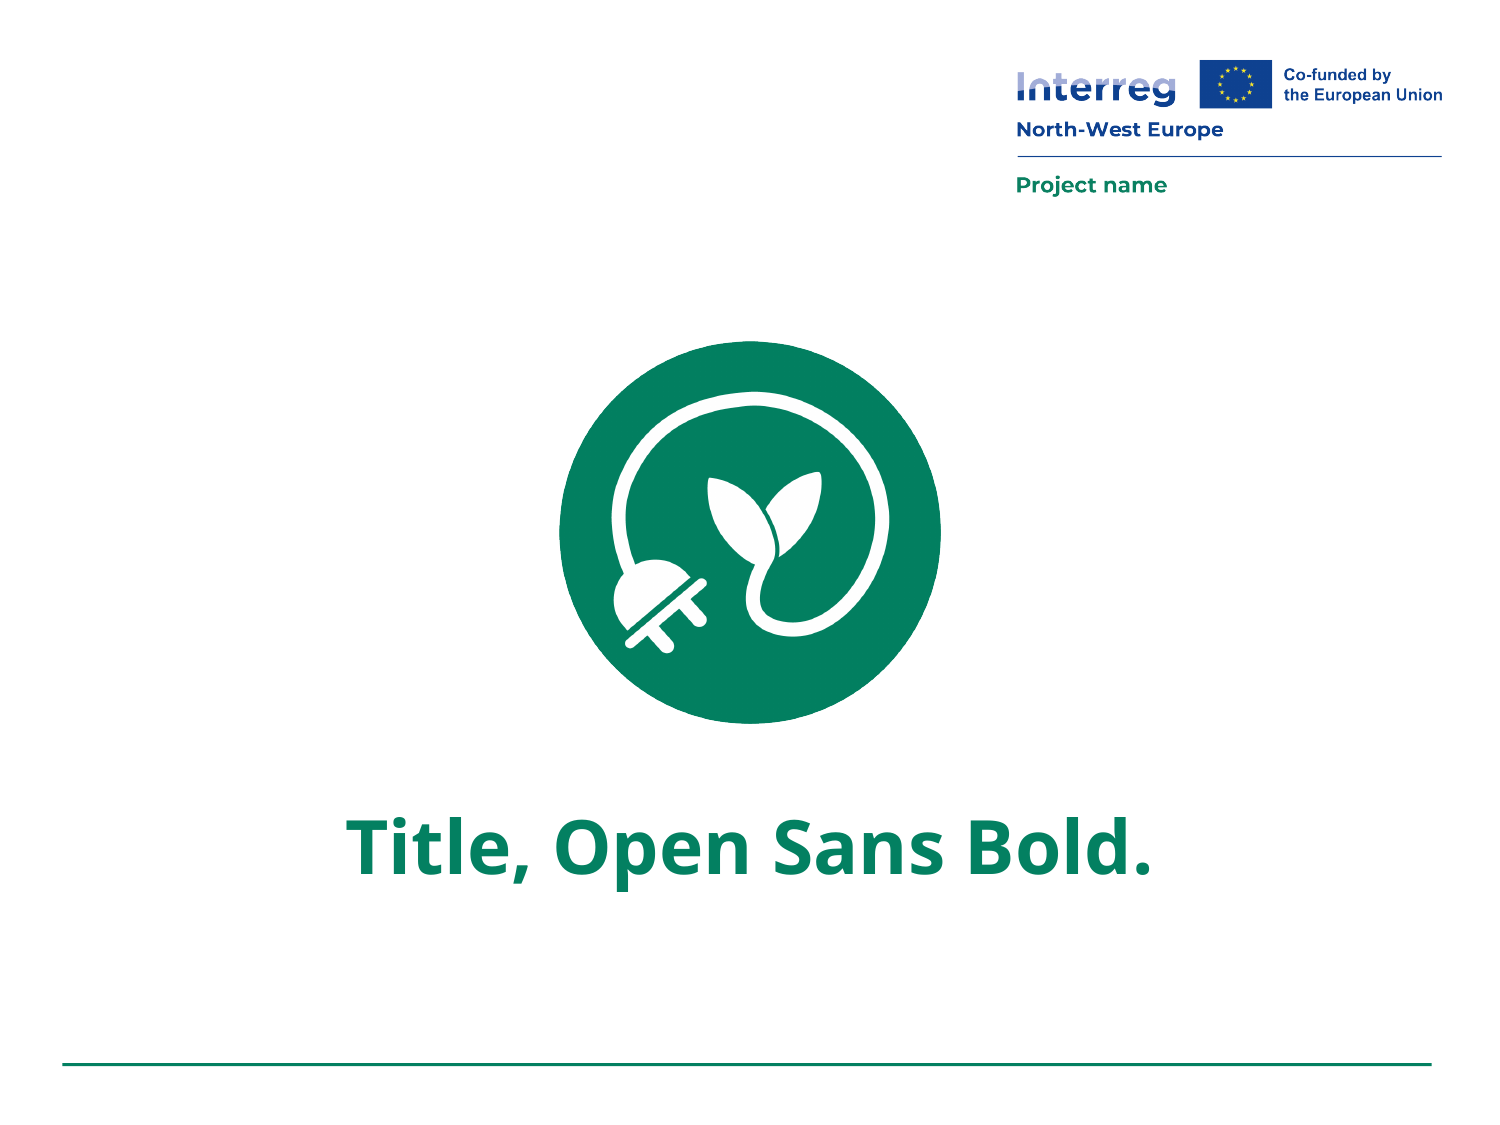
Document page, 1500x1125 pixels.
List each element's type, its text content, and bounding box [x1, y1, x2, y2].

picture [958, 0, 1500, 252]
text_box Title, Open Sans Bold. [112, 792, 1388, 939]
picture [558, 341, 941, 724]
